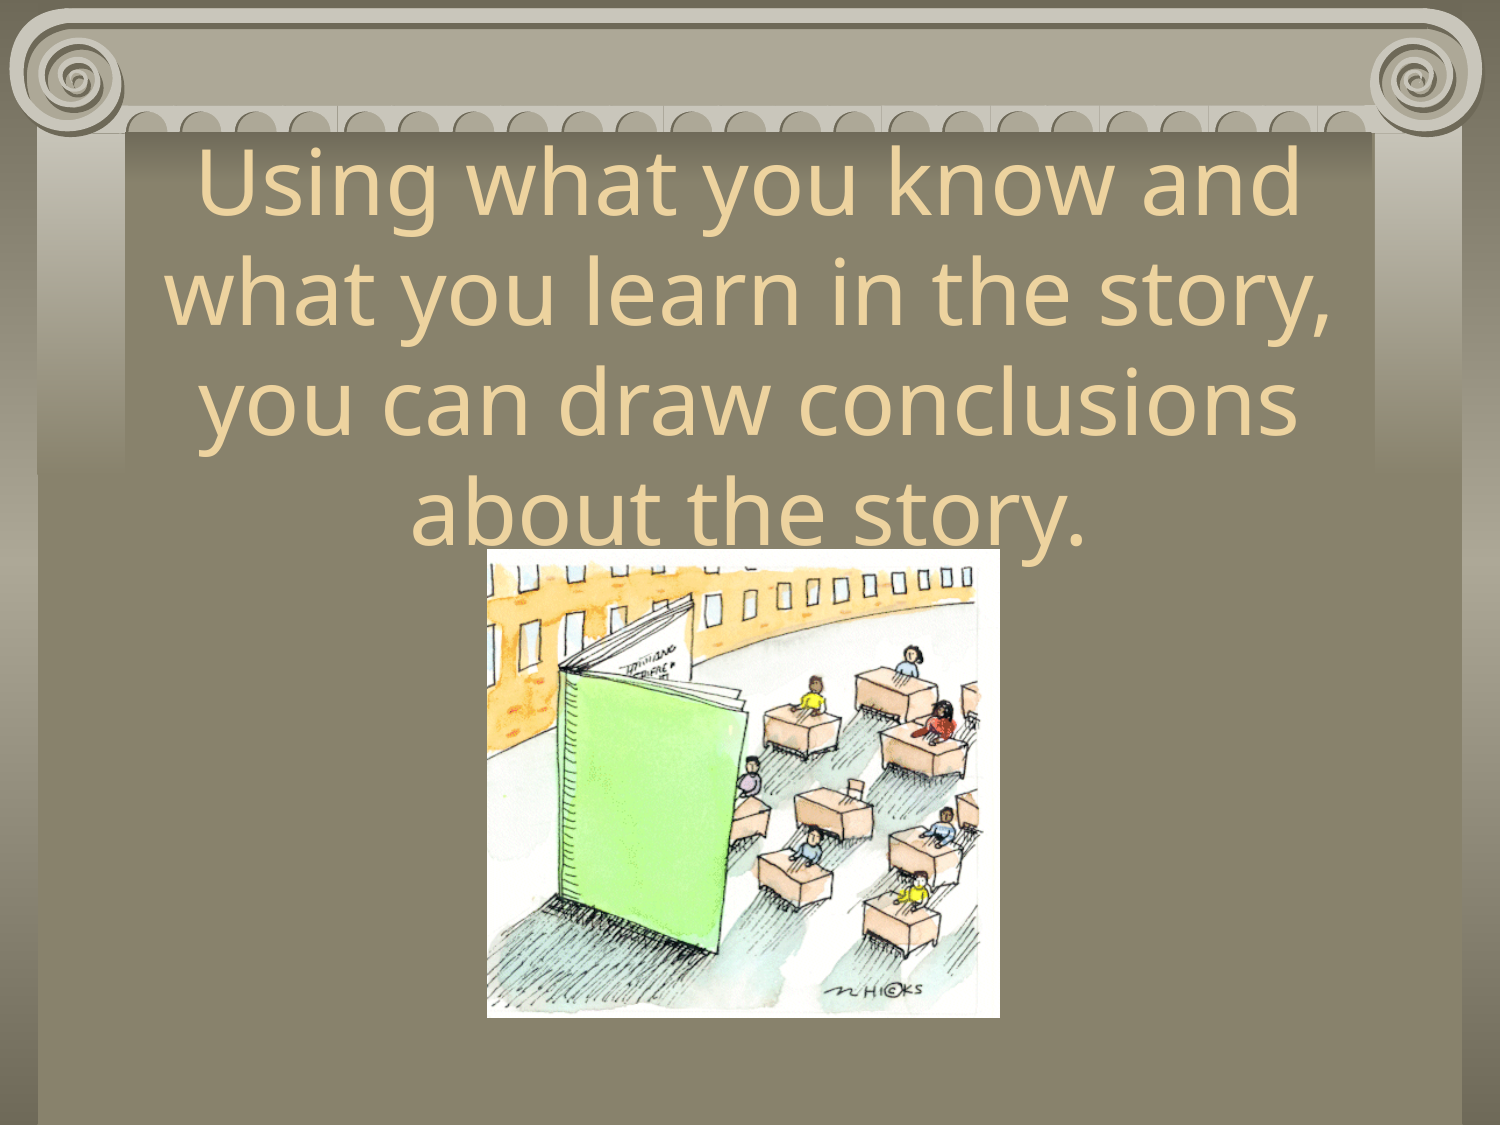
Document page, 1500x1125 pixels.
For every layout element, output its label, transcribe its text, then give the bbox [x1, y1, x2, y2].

title Using what you know and what you learn in the story, you can draw conclusions about the story. [112, 249, 1388, 438]
picture [487, 549, 1001, 1018]
